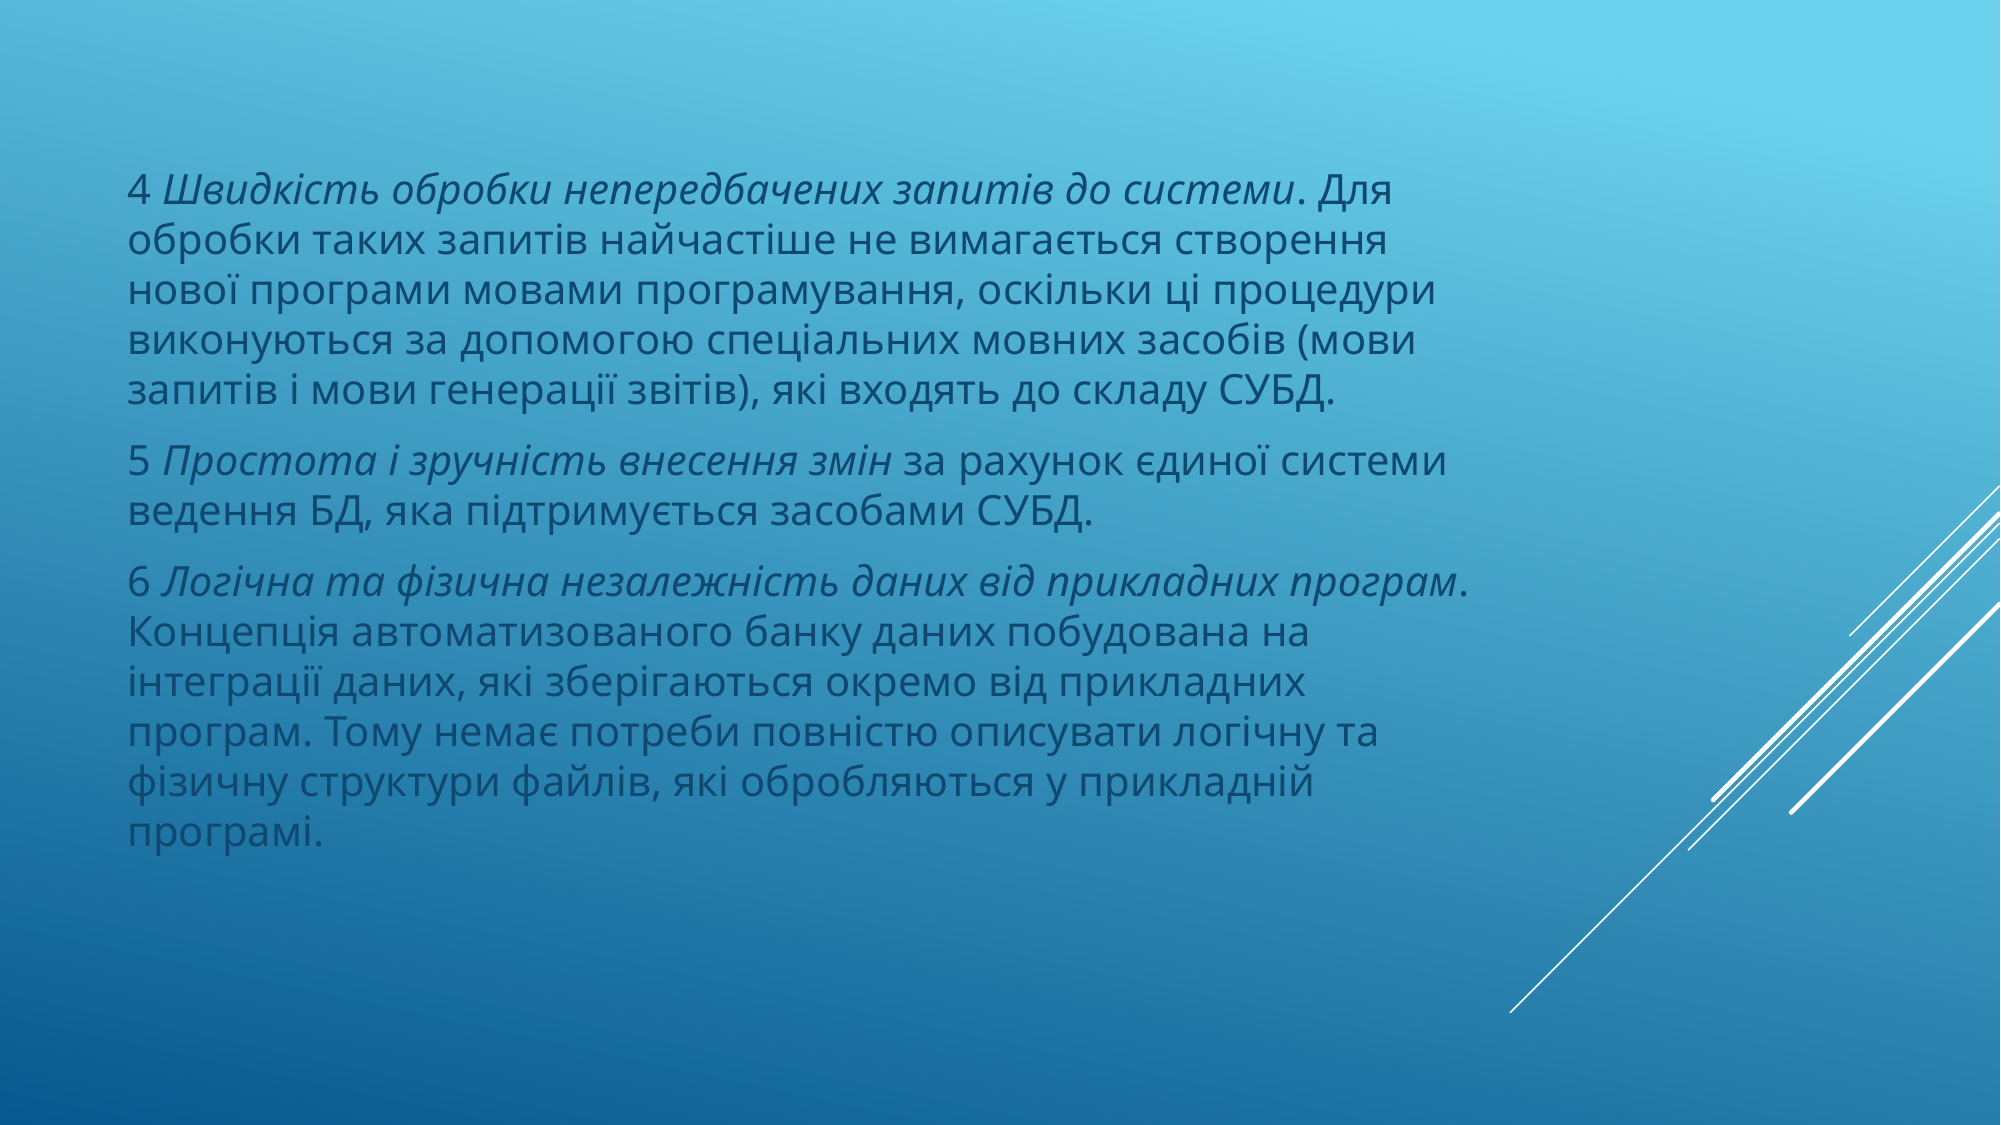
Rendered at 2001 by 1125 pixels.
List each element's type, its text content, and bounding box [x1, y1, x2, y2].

list 4 Швидкість обробки непередбачених запитів до системи. Для обробки таких запитів найчастіше не вимагається створення нової програми мовами програмування, оскільки ці процедури виконуються за допомогою спеціальних мовних засобів (мови запитів і мови генерації звітів), які входять до складу СУБД. 5 Простота і зручність внесення змін за рахунок єдиної системи ведення БД, яка підтримується засобами СУБД. 6 Логічна та фізична незалежність даних від прикладних програм. Концепція автоматизованого банку даних побудована на інтеграції даних, які зберігаються окремо від прикладних програм. Тому немає потреби повністю описувати логічну та фізичну структури файлів, які обробляються у прикладній програмі. [112, 112, 1513, 977]
